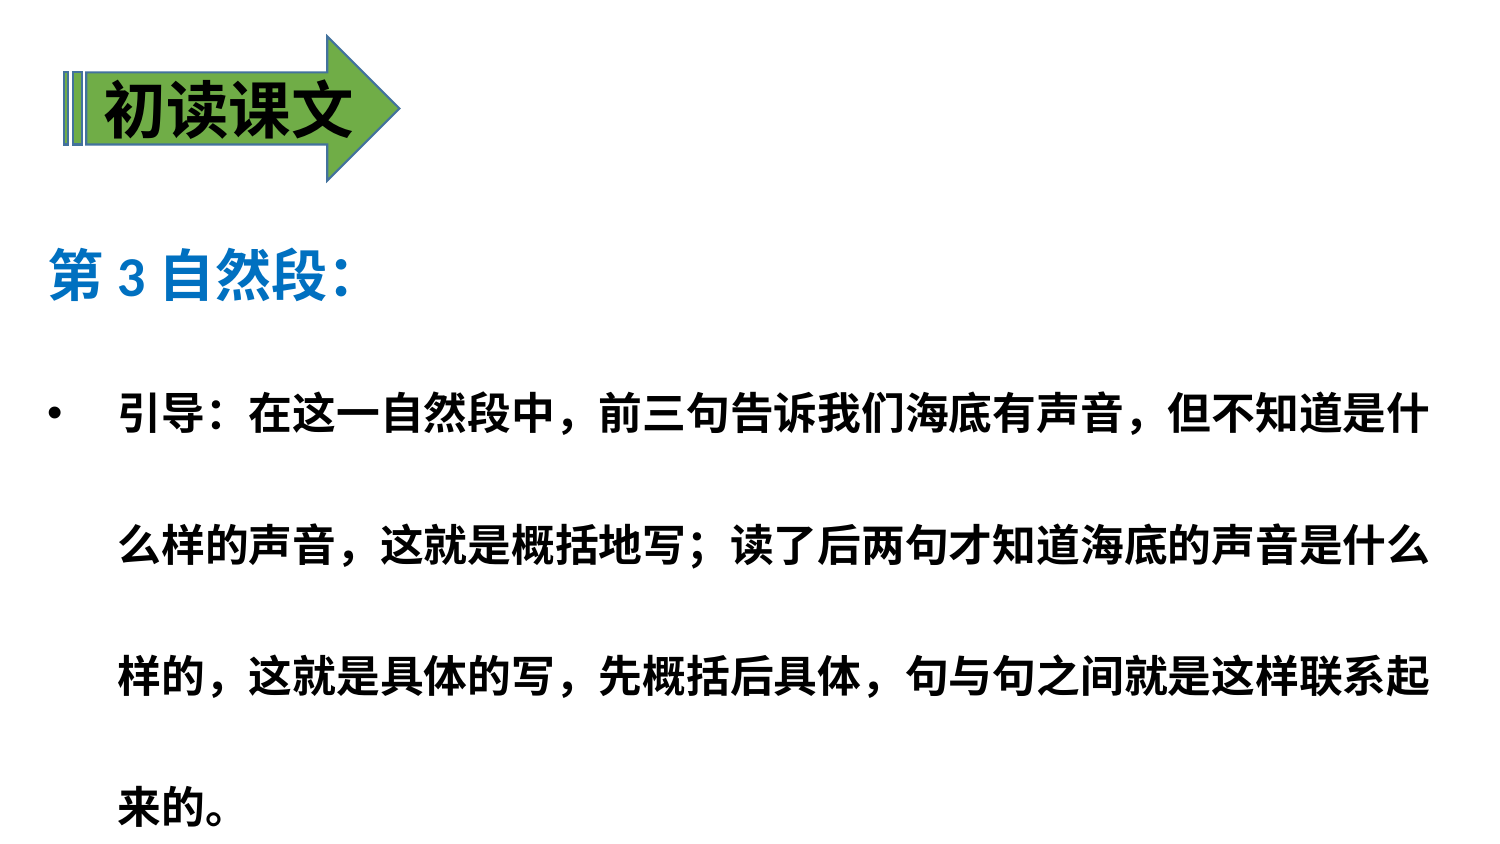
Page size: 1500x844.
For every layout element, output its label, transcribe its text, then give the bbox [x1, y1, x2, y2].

text_box [371, 78, 401, 133]
text_box [326, 33, 358, 65]
text_box [72, 71, 83, 133]
text_box [85, 71, 92, 133]
text_box 初读课文 [92, 65, 371, 133]
text_box 第3自然段： 引导：在这一自然段中，前三句告诉我们海底有声音，但不知道是什么样的声音，这就是概括地写；读了后两句才知道海底的声音是什么样的，这就是具体的写，先概括后具体，句与句之间就是这样联系起来的。 [35, 133, 1484, 838]
text_box [63, 71, 69, 133]
